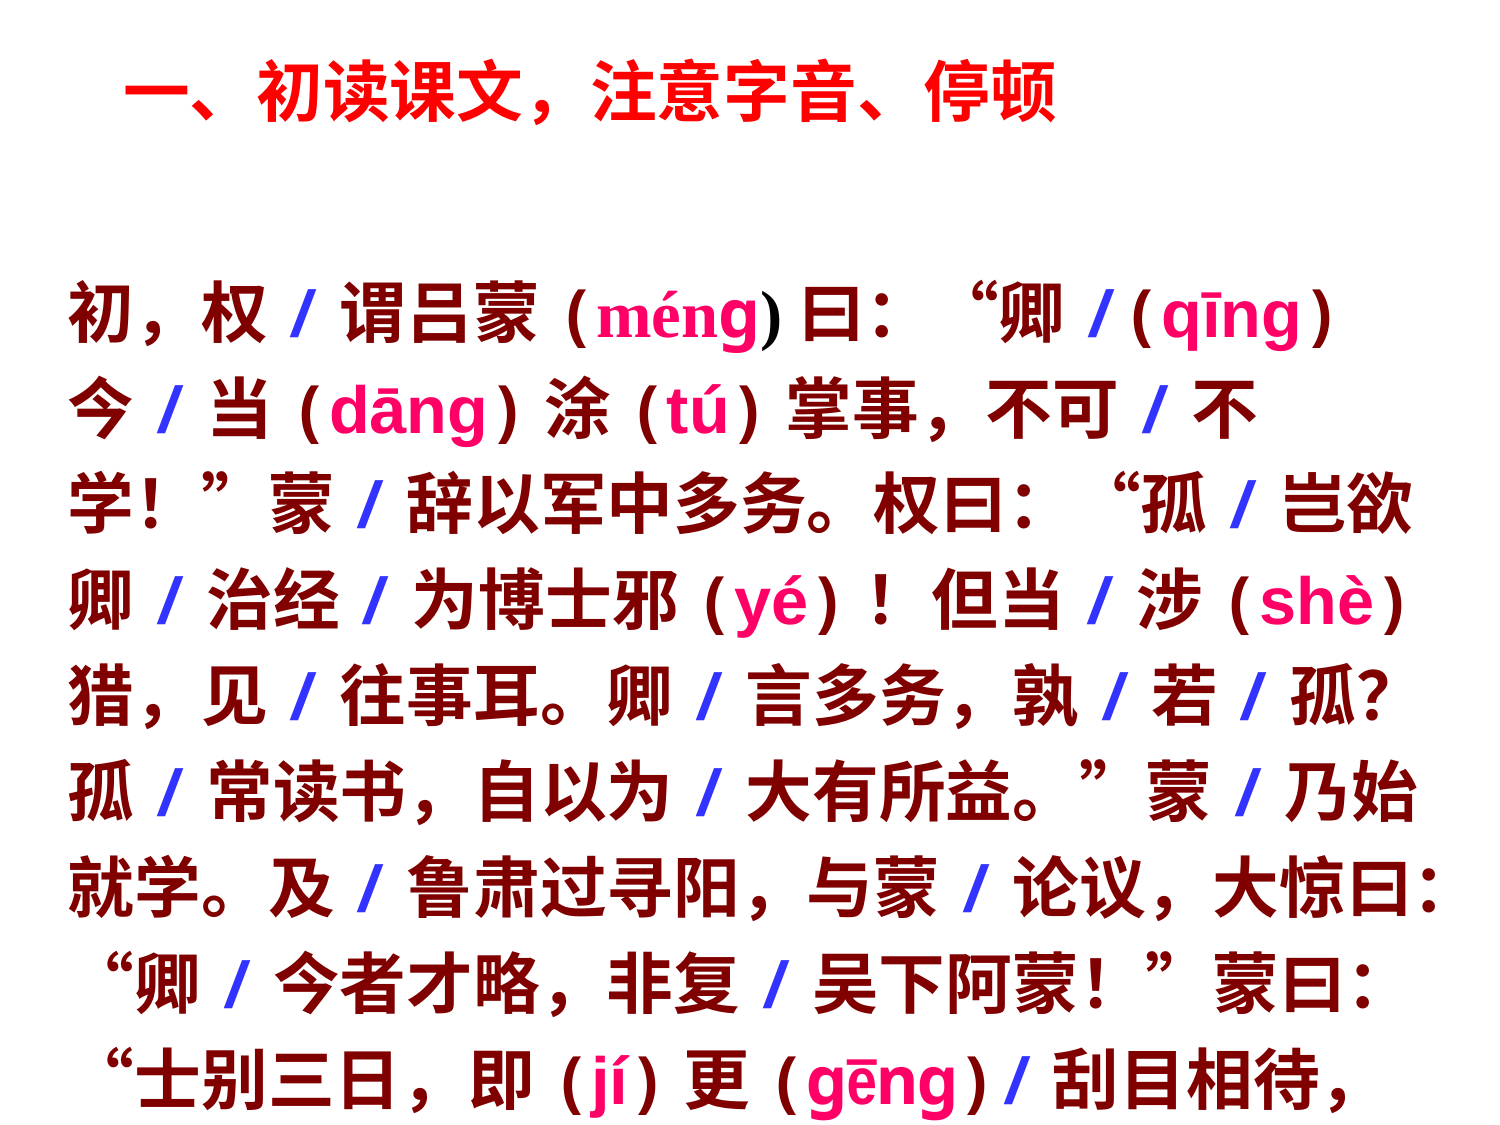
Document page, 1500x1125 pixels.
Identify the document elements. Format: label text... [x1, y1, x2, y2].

text_box 初，权/谓吕蒙(méng)曰：“卿/(qīng)今/当(dāng)涂(tú)掌事，不可/不学！”蒙/辞以军中多务。权曰：“孤/岂欲卿/治经/为博士邪(yé)！但当/涉(shè)猎，见/往事耳。卿/言多务，孰/若/孤？孤/常读书，自以为/大有所益。”蒙/乃始就学。及/鲁肃过寻阳，与蒙/论议，大惊曰：“卿/今者才略，非复/吴下阿蒙！”蒙曰：“士别三日，即(jí)更(gēng)/刮目相待，大兄/何见事之晚乎！”肃/遂(suì)拜蒙母，结友/而别。 [53, 139, 1436, 1125]
text_box 一、初读课文，注意字音、停顿 [108, 42, 1162, 138]
